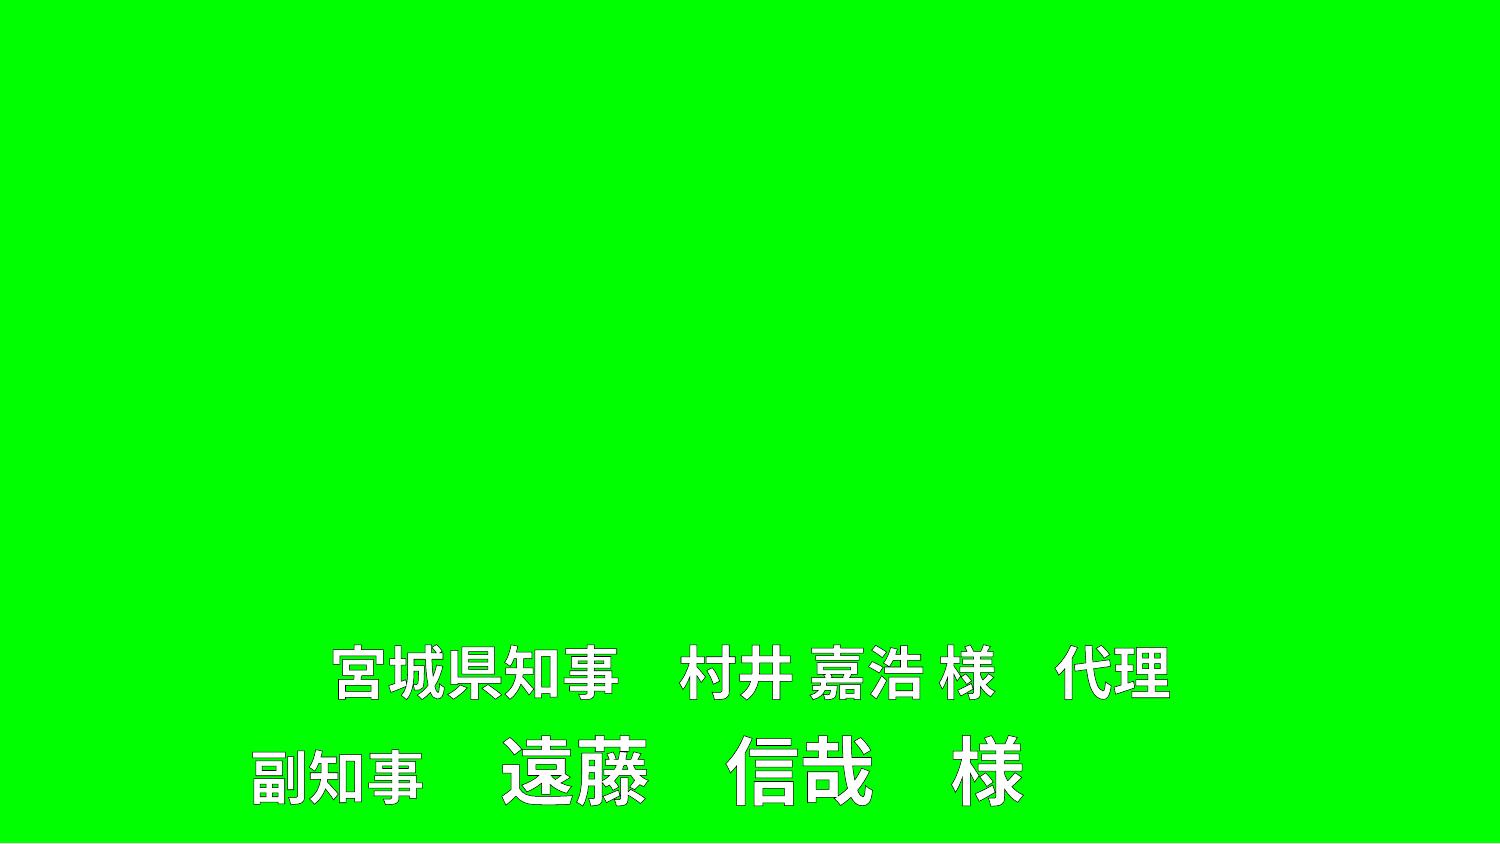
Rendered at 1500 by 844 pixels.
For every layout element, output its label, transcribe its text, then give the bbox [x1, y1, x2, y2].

text_box 宮城県知事 村井 嘉浩 様 代理 [0, 610, 1500, 708]
text_box 副知事 遠藤 信哉 様 [0, 708, 1500, 830]
